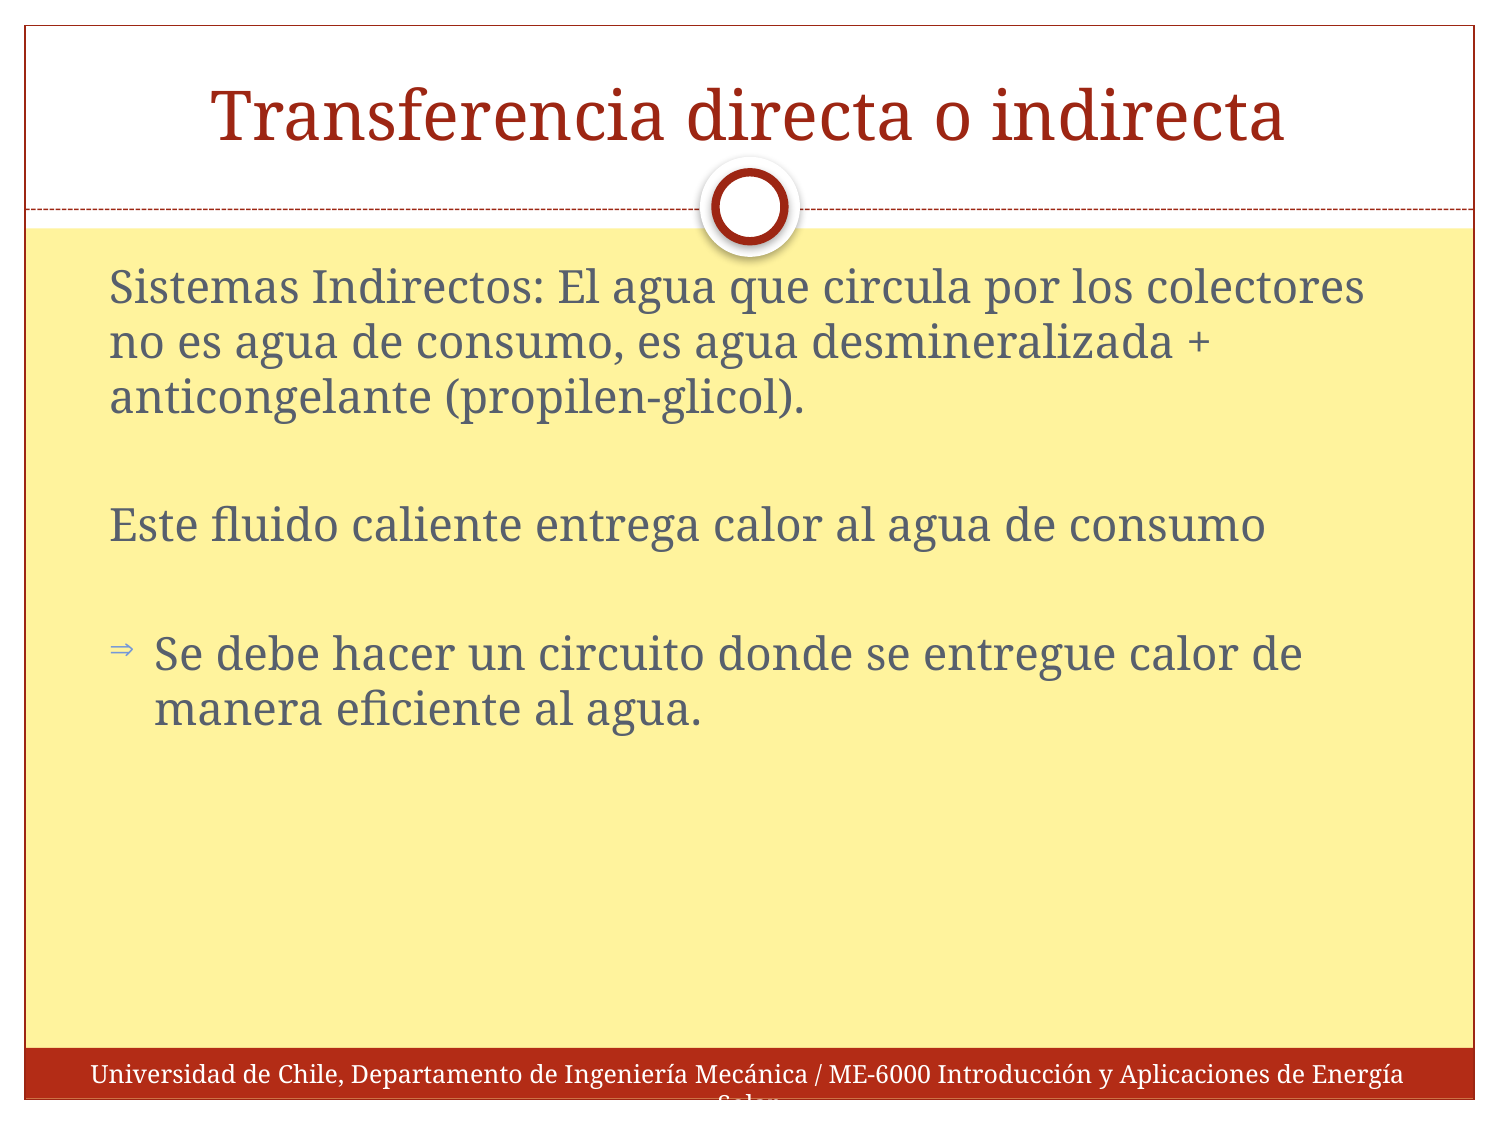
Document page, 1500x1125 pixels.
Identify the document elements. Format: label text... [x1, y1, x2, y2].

footer Universidad de Chile, Departamento de Ingeniería Mecánica / ME-6000 Introducción y Aplicaciones de Energía Solar [50, 1051, 1447, 1112]
title Transferencia directa o indirecta [49, 37, 1450, 162]
list Sistemas Indirectos: El agua que circula por los colectores no es agua de consumo, es agua desmineralizada + anticongelante (propilen-glicol). Este fluido caliente entrega calor al agua de consumo Se debe hacer un circuito donde se entregue calor de manera eficiente al agua. [49, 250, 1445, 1001]
